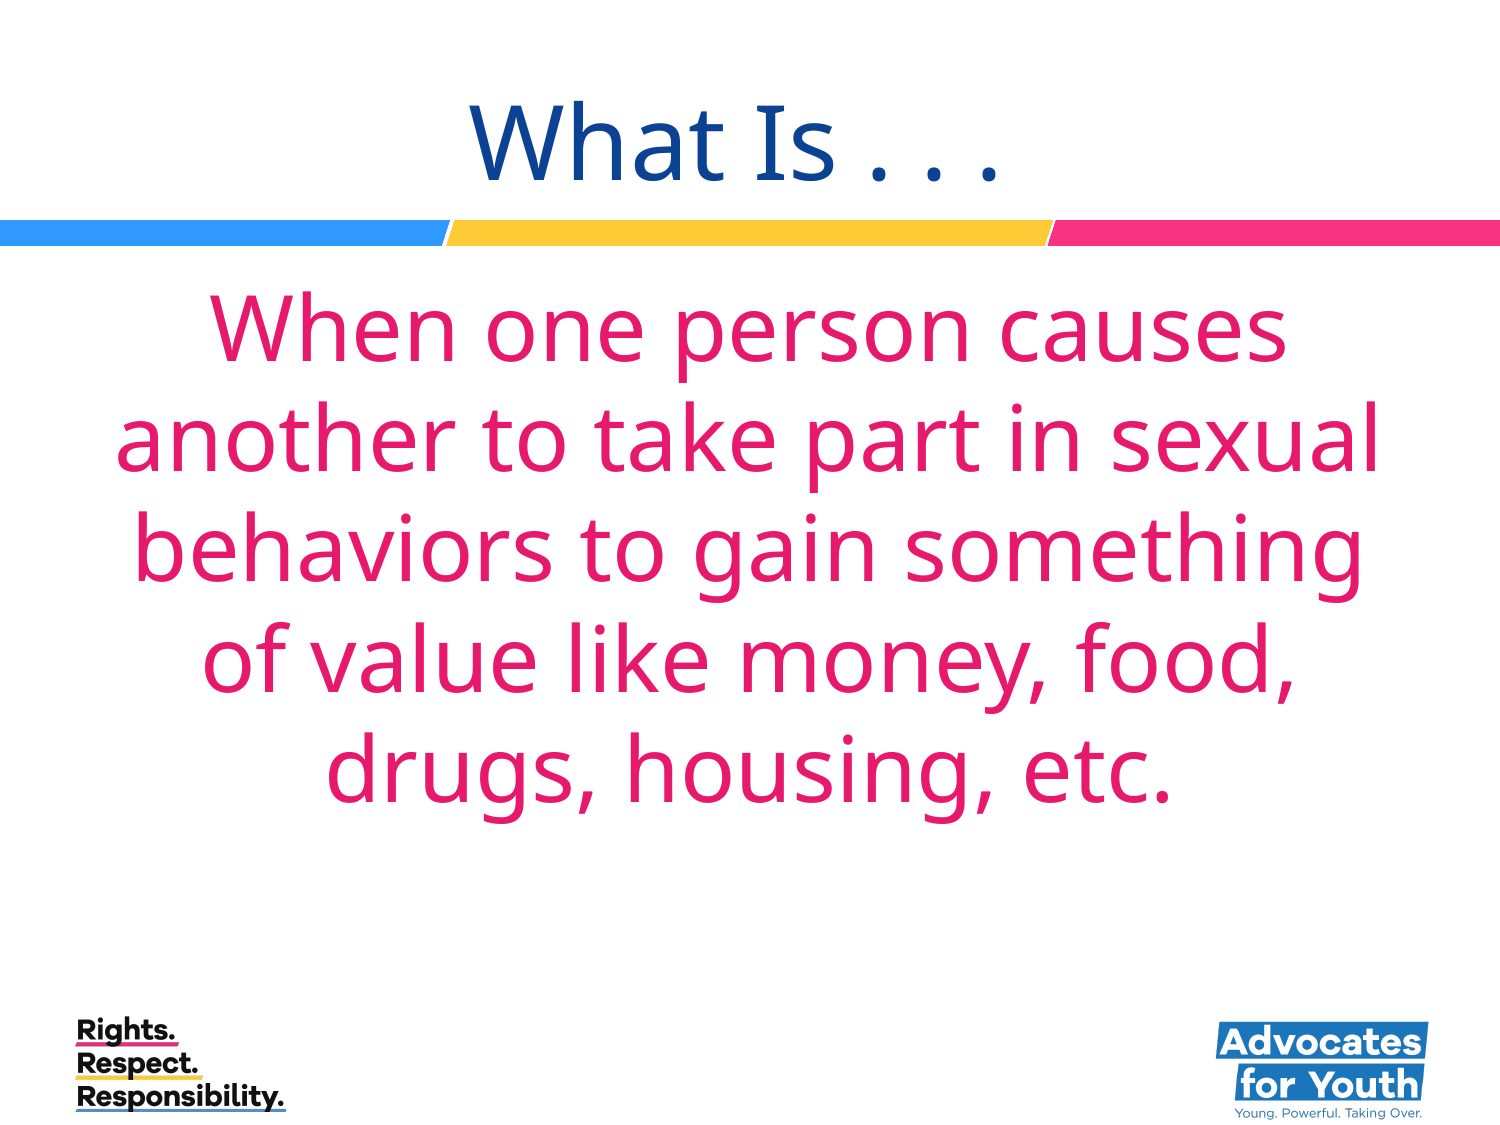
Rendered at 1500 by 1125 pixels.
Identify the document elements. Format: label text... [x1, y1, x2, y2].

title What Is . . . [75, 45, 1425, 233]
list When one person causes another to take part in sexual behaviors to gain something of value like money, food, drugs, housing, etc. [75, 262, 1425, 1005]
picture [0, 207, 1500, 258]
